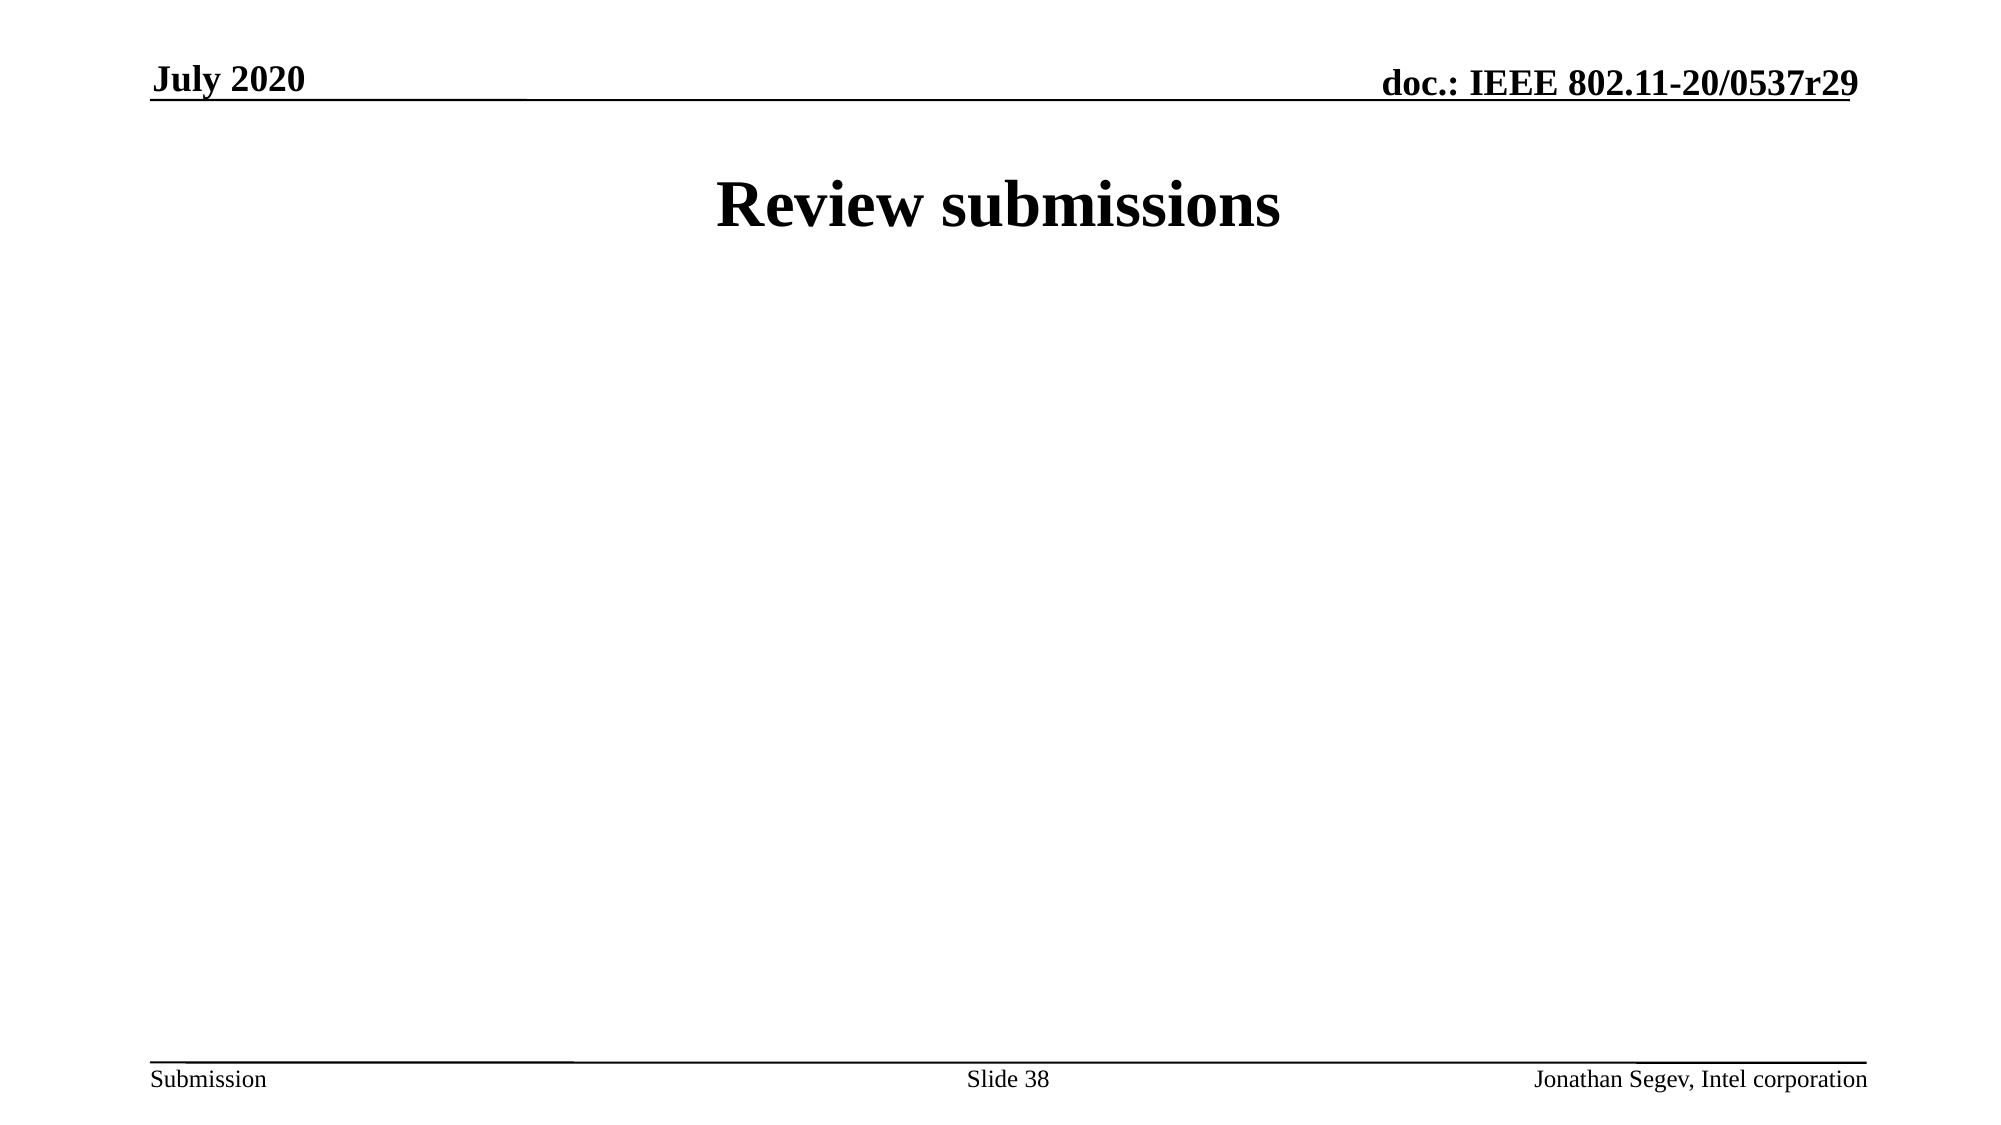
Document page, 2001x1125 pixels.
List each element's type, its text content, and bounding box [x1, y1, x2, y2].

footer Jonathan Segev, Intel corporation [1171, 1061, 1869, 1093]
title Review submissions [149, 112, 1850, 288]
slide_number Slide 38 [950, 1061, 1067, 1123]
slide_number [152, 54, 563, 100]
